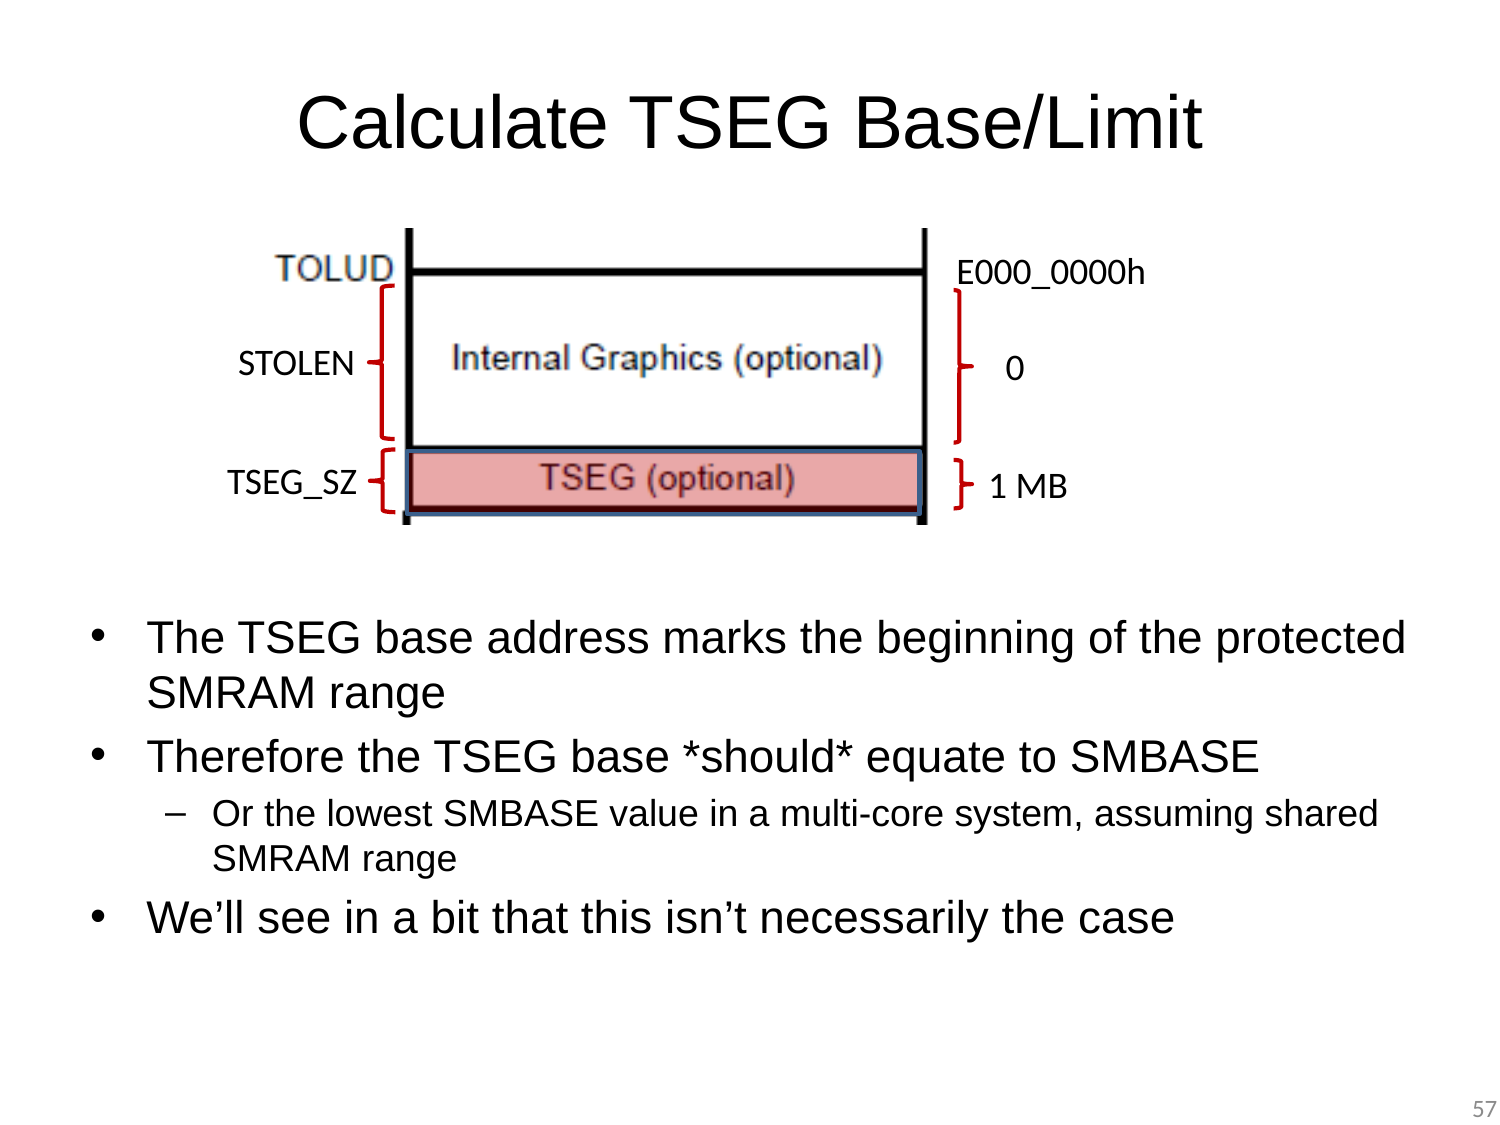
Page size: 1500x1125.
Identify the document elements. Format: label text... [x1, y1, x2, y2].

text_box [959, 459, 971, 509]
title Calculate TSEG Base/Limit [75, 24, 1425, 213]
text_box 1 MB [971, 453, 1085, 514]
text_box 0 [971, 335, 1059, 396]
picture [269, 228, 955, 526]
text_box STOLEN [209, 330, 264, 391]
text_box [959, 290, 971, 443]
text_box TSEG_SZ [212, 449, 264, 510]
list The TSEG base address marks the beginning of the protected SMRAM range Therefore the TSEG base *should* equate to SMBASE Or the lowest SMBASE value in a multi-core system, assuming shared SMRAM range We’ll see in a bit that this isn’t necessarily the case [75, 600, 1425, 1100]
text_box E000_0000h [959, 239, 1162, 299]
slide_number 57 [1162, 1077, 1500, 1125]
